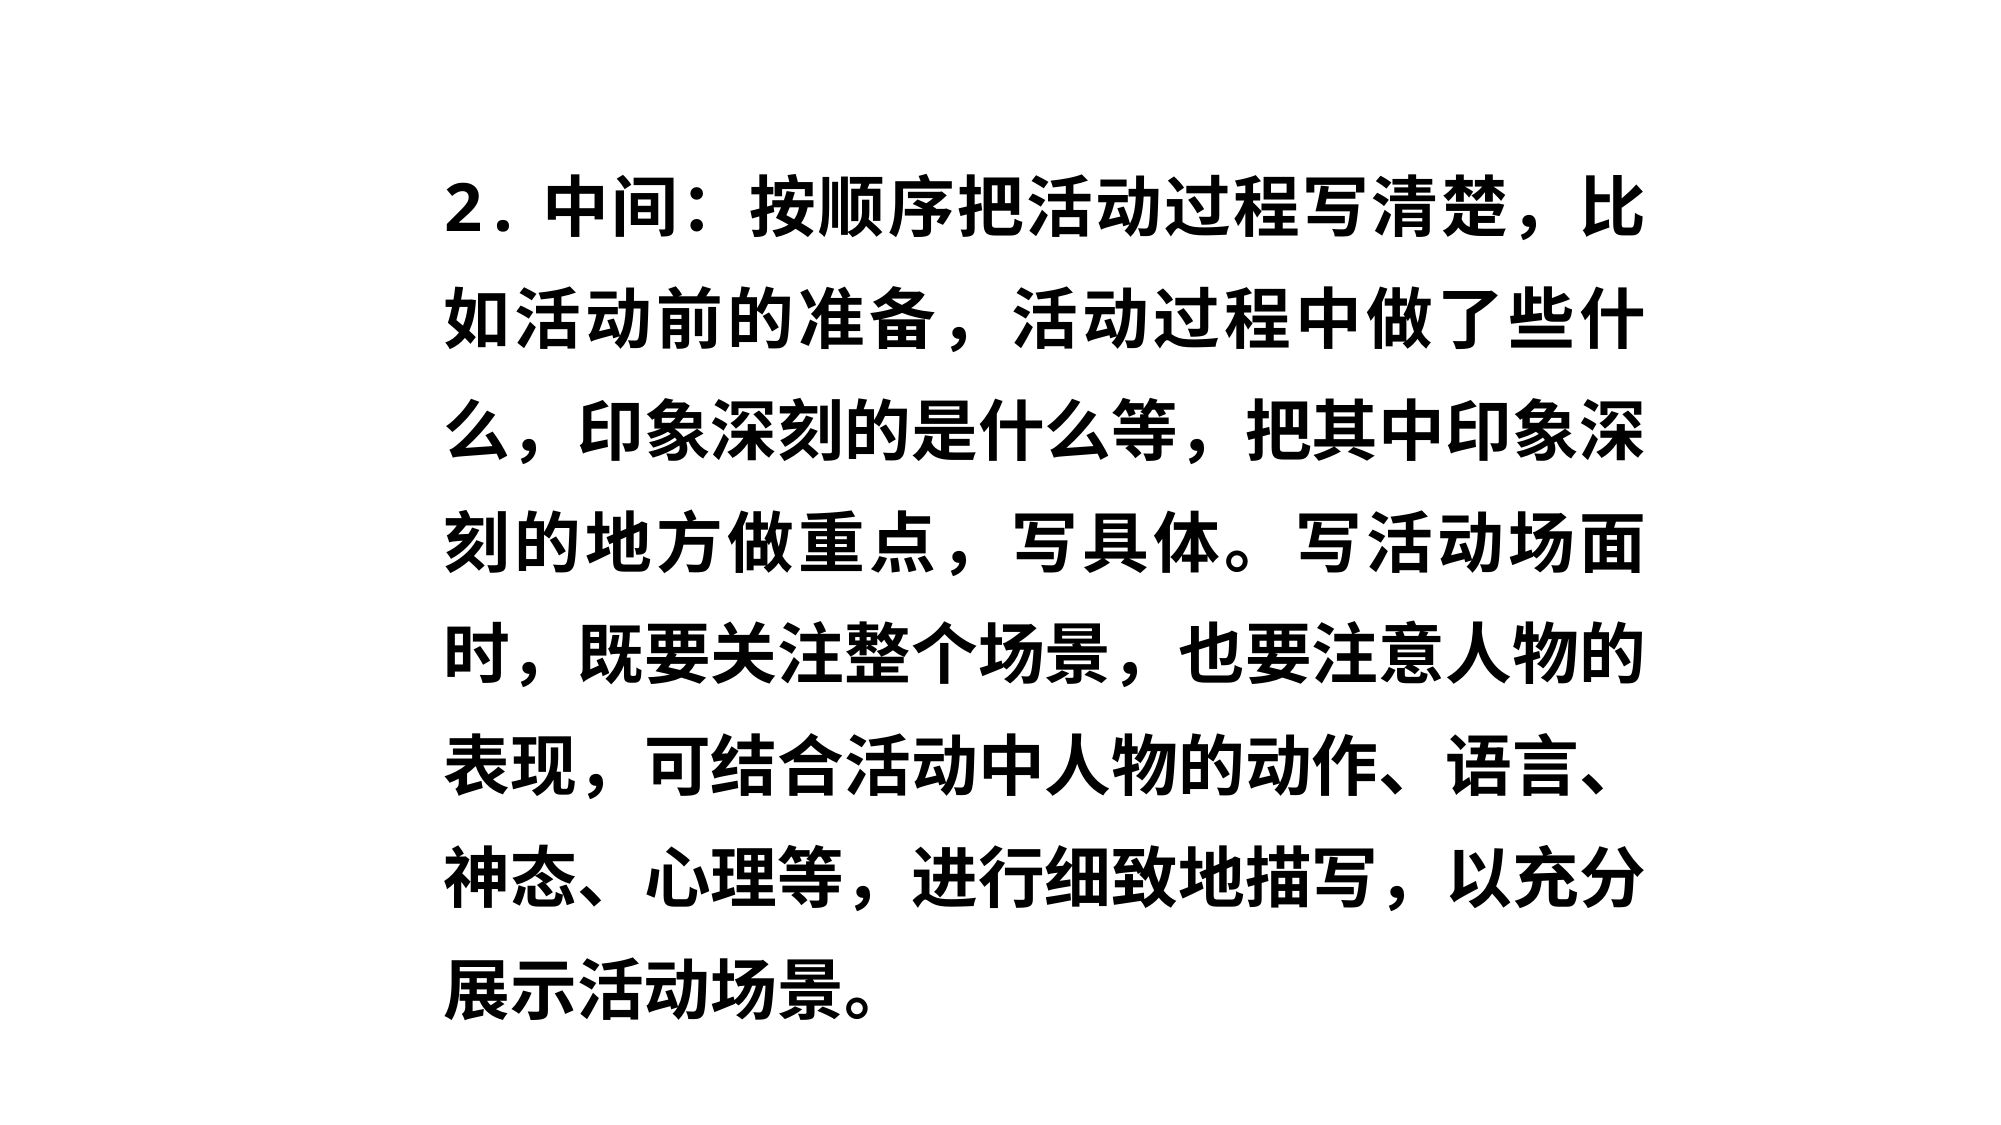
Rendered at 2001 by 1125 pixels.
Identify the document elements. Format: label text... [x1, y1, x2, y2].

text_box 2.中间：按顺序把活动过程写清楚，比如活动前的准备，活动过程中做了些什么，印象深刻的是什么等，把其中印象深刻的地方做重点，写具体。写活动场面时，既要关注整个场景，也要注意人物的表现，可结合活动中人物的动作、语言、神态、心理等，进行细致地描写，以充分展示活动场景。 [429, 125, 1662, 1036]
